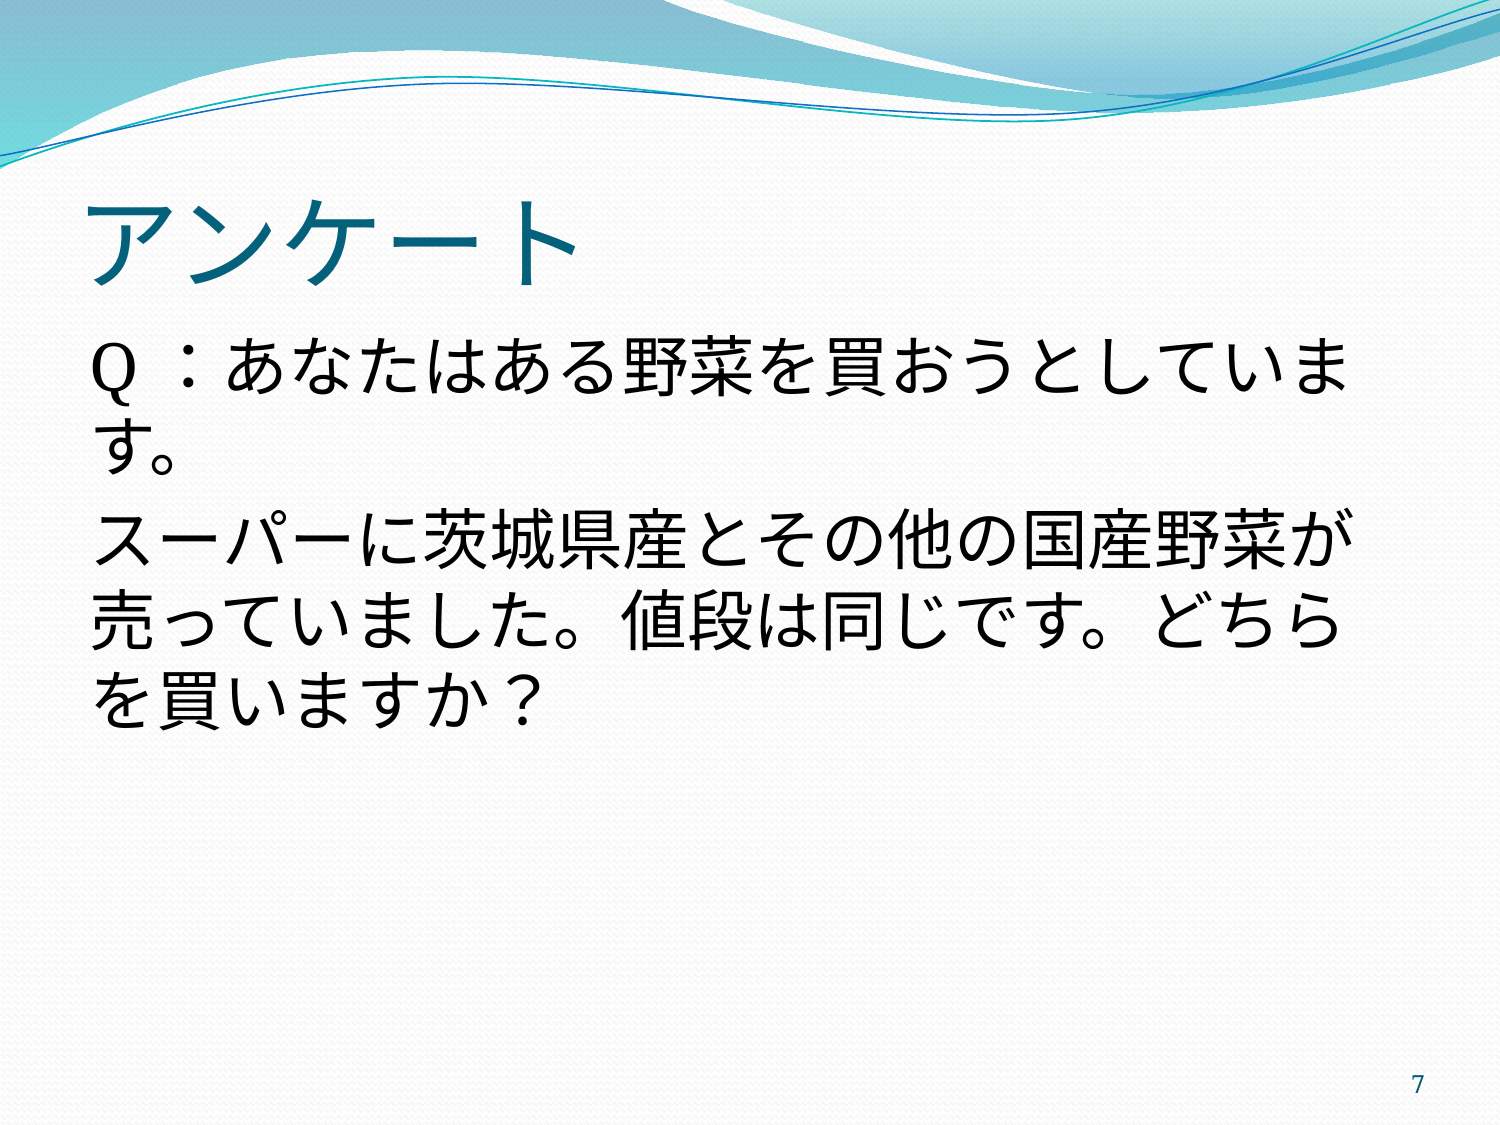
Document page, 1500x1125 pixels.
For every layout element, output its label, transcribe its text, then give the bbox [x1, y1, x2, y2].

list Q：あなたはある野菜を買おうとしています。 スーパーに茨城県産とその他の国産野菜が売っていました。値段は同じです。どちらを買いますか？ [75, 317, 1425, 1038]
slide_number 7 [1299, 1042, 1425, 1103]
title アンケート [75, 115, 1425, 303]
